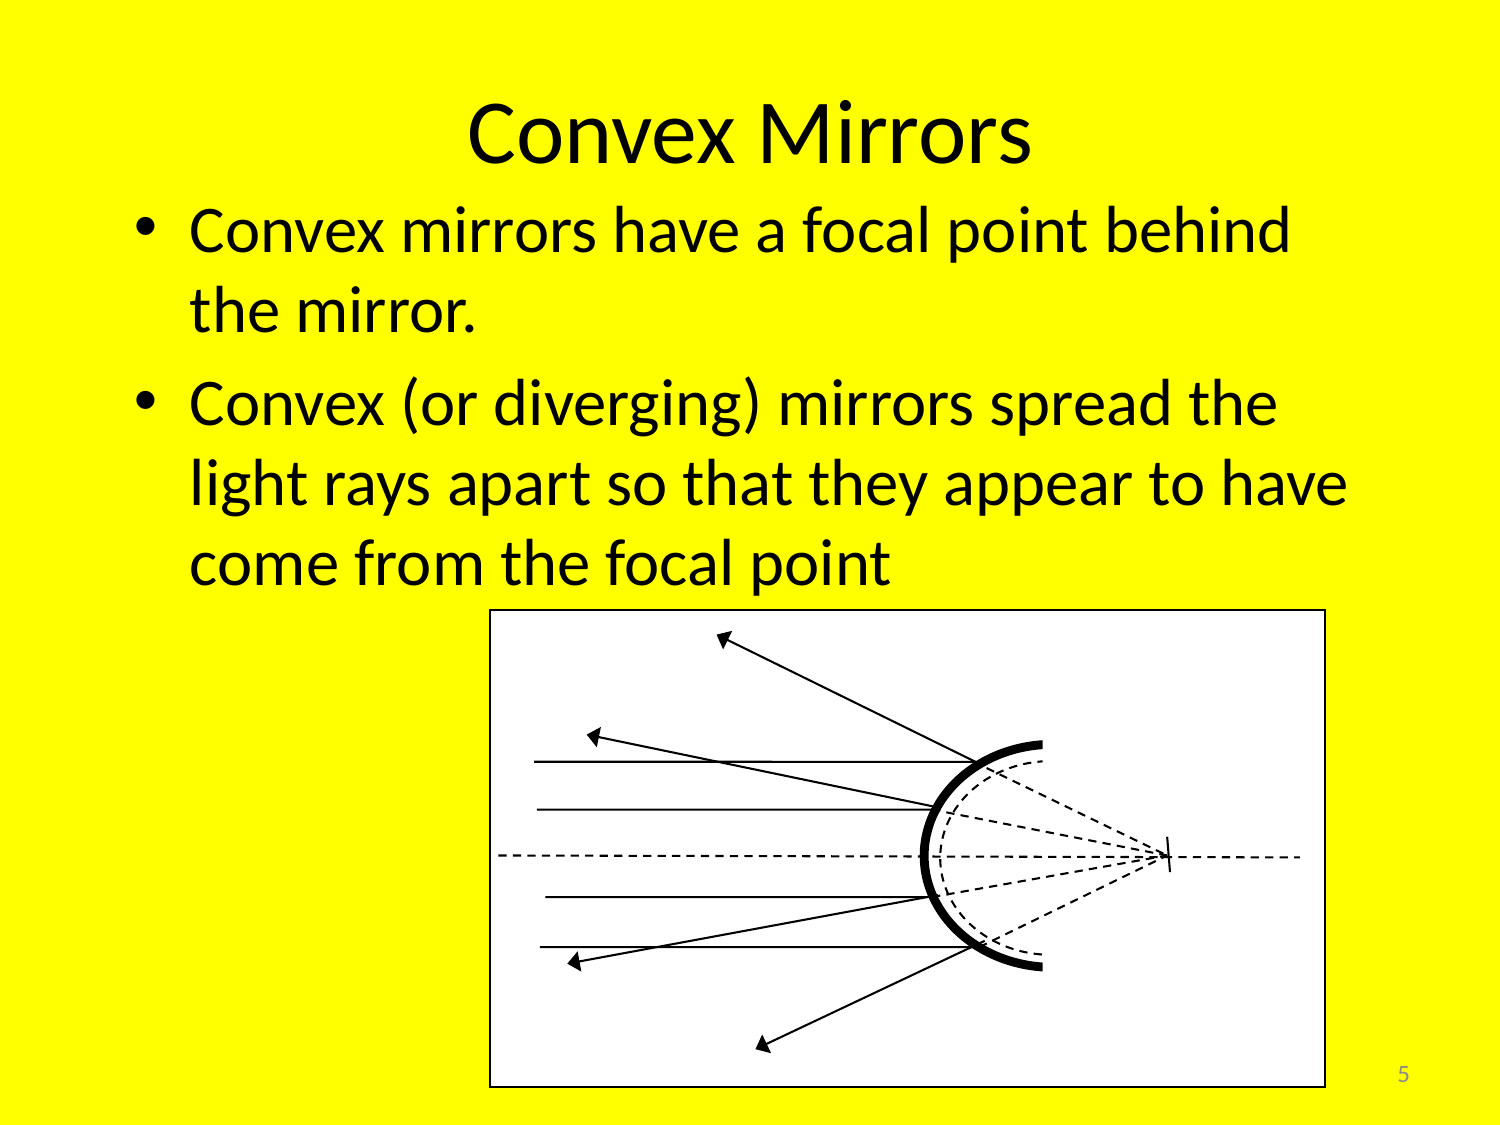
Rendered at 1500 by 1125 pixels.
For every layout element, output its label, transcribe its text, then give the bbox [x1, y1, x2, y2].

list Convex mirrors have a focal point behind the mirror. Convex (or diverging) mirrors spread the light rays apart so that they appear to have come from the focal point [118, 178, 1394, 854]
title Convex Mirrors [123, 33, 1399, 221]
slide_number 5 [1074, 1042, 1425, 1103]
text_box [489, 609, 1325, 1087]
